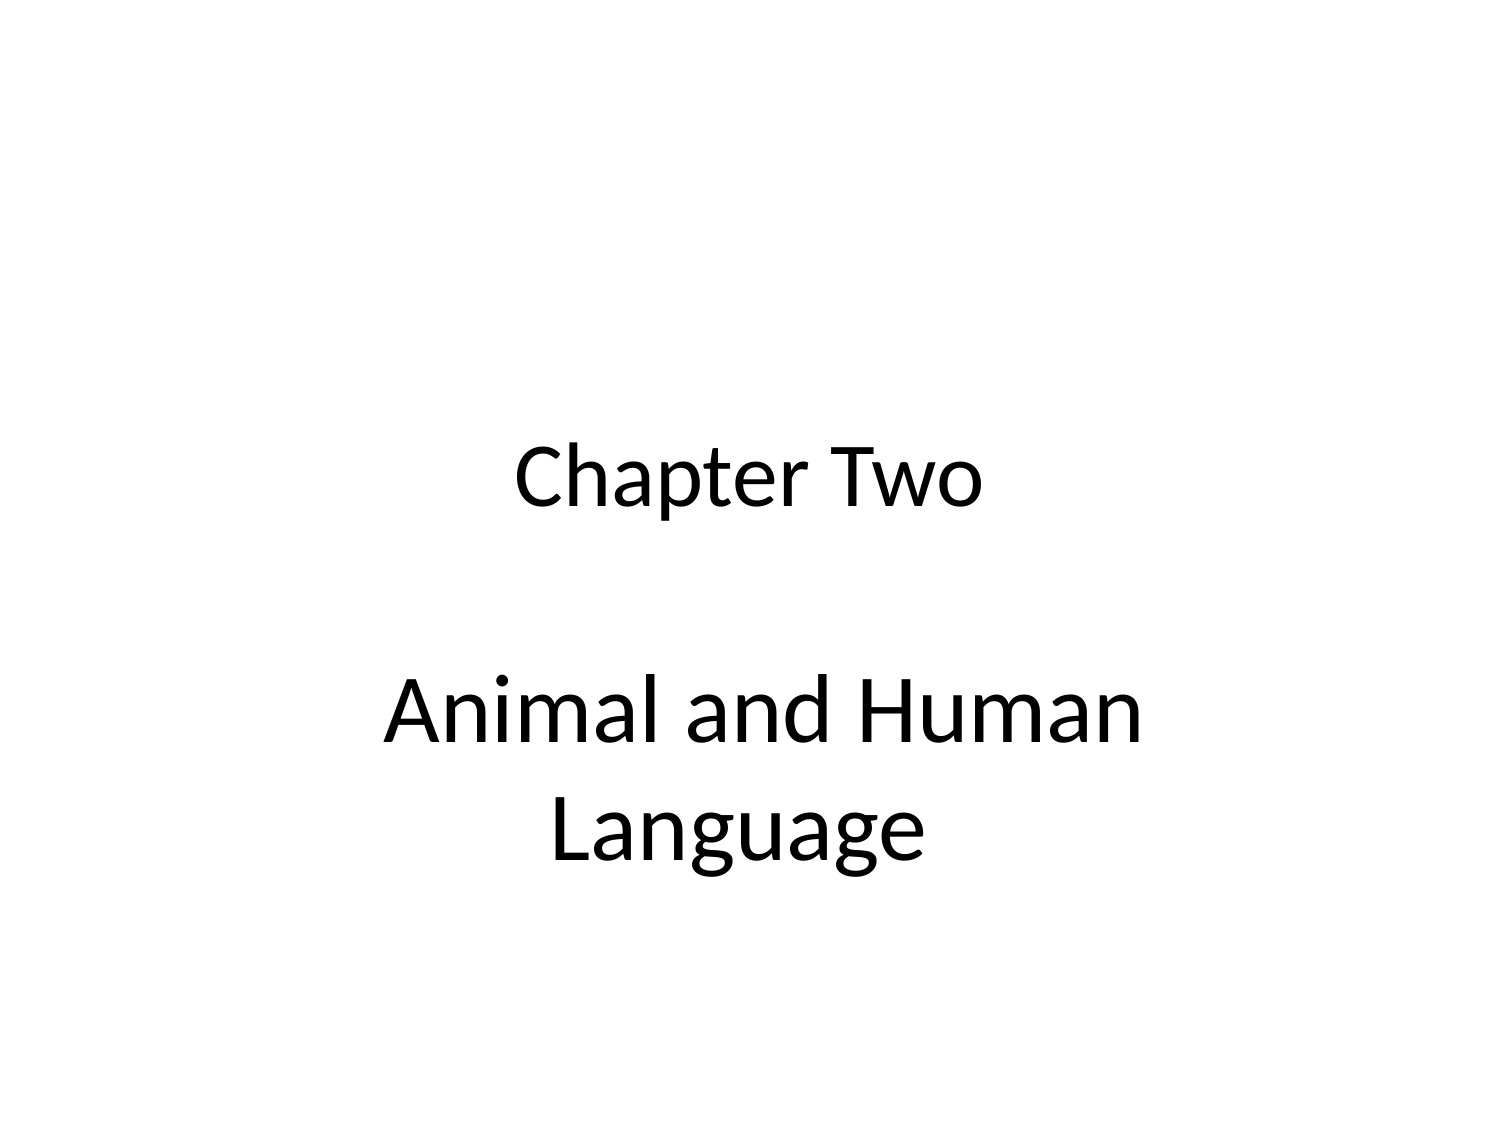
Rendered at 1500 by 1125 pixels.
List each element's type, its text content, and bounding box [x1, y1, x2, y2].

title Chapter Two [112, 349, 1388, 591]
subtitle Animal and Human Language [225, 637, 1275, 925]
